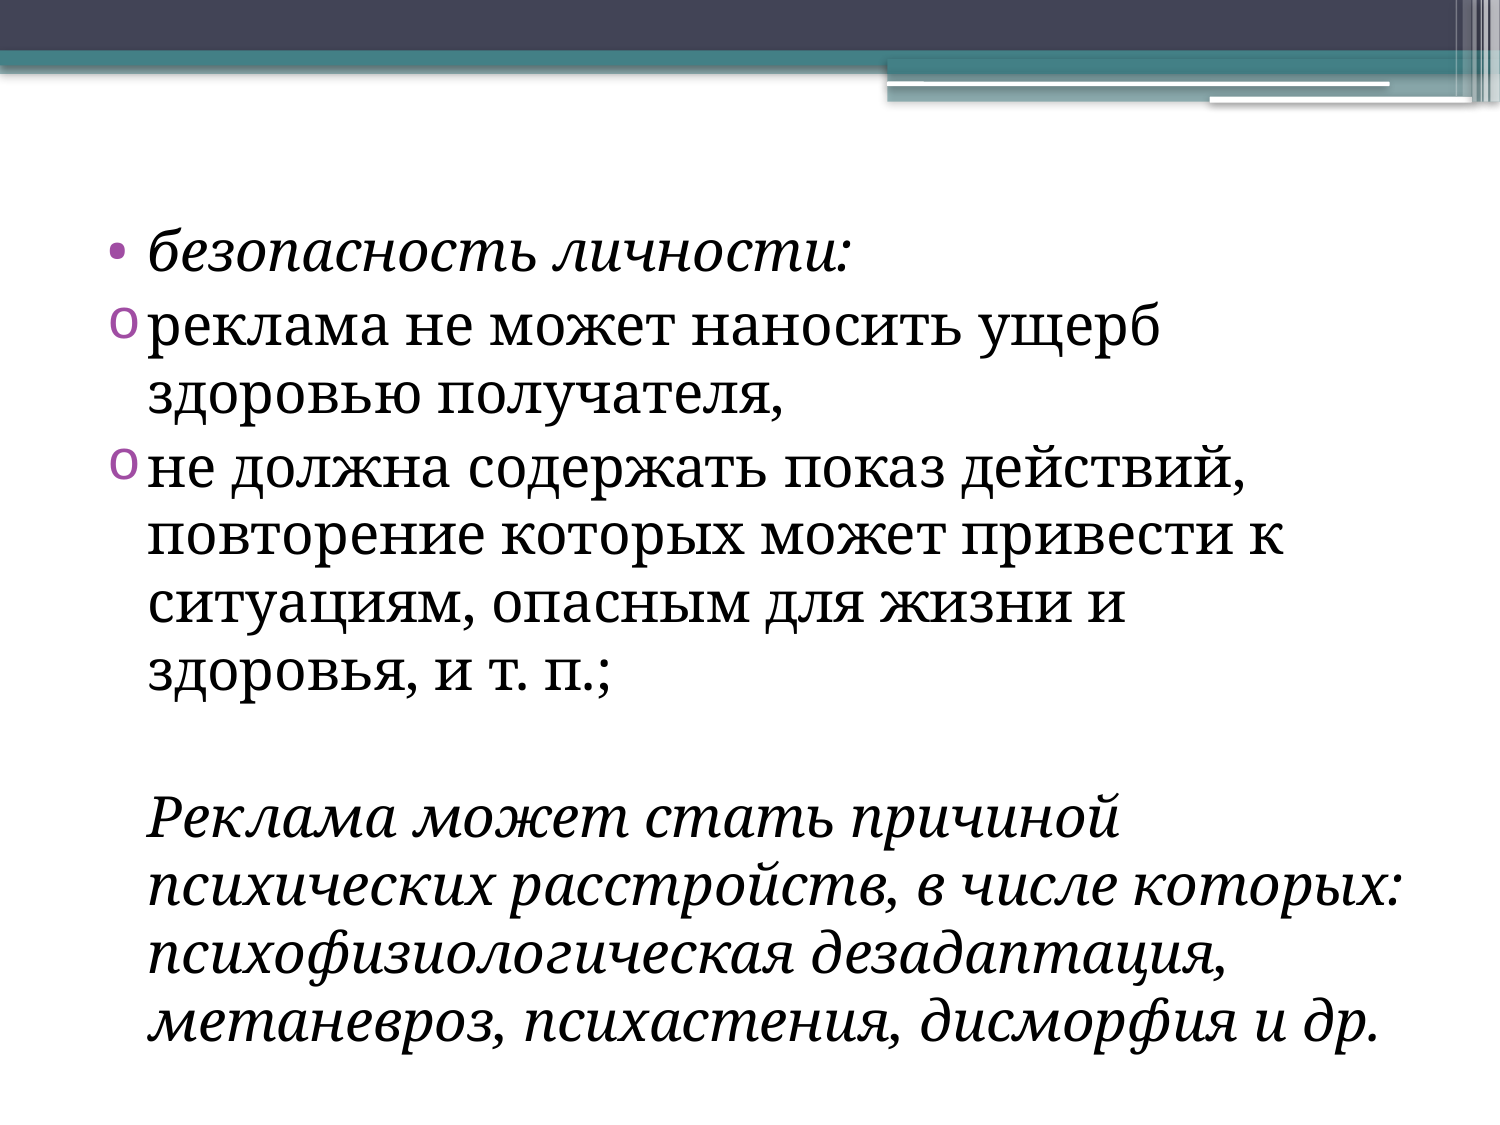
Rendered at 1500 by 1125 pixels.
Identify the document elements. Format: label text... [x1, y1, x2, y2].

list безопасность личности: реклама не может наносить ущерб здоровью получателя, не должна содержать показ действий, повторение которых может привести к ситуациям, опасным для жизни и здоровья, и т. п.; Реклама может стать причиной психических расстройств, в числе которых: психофизиологическая дезадаптация, метаневроз, психастения, дисморфия и др. [75, 208, 1425, 1079]
